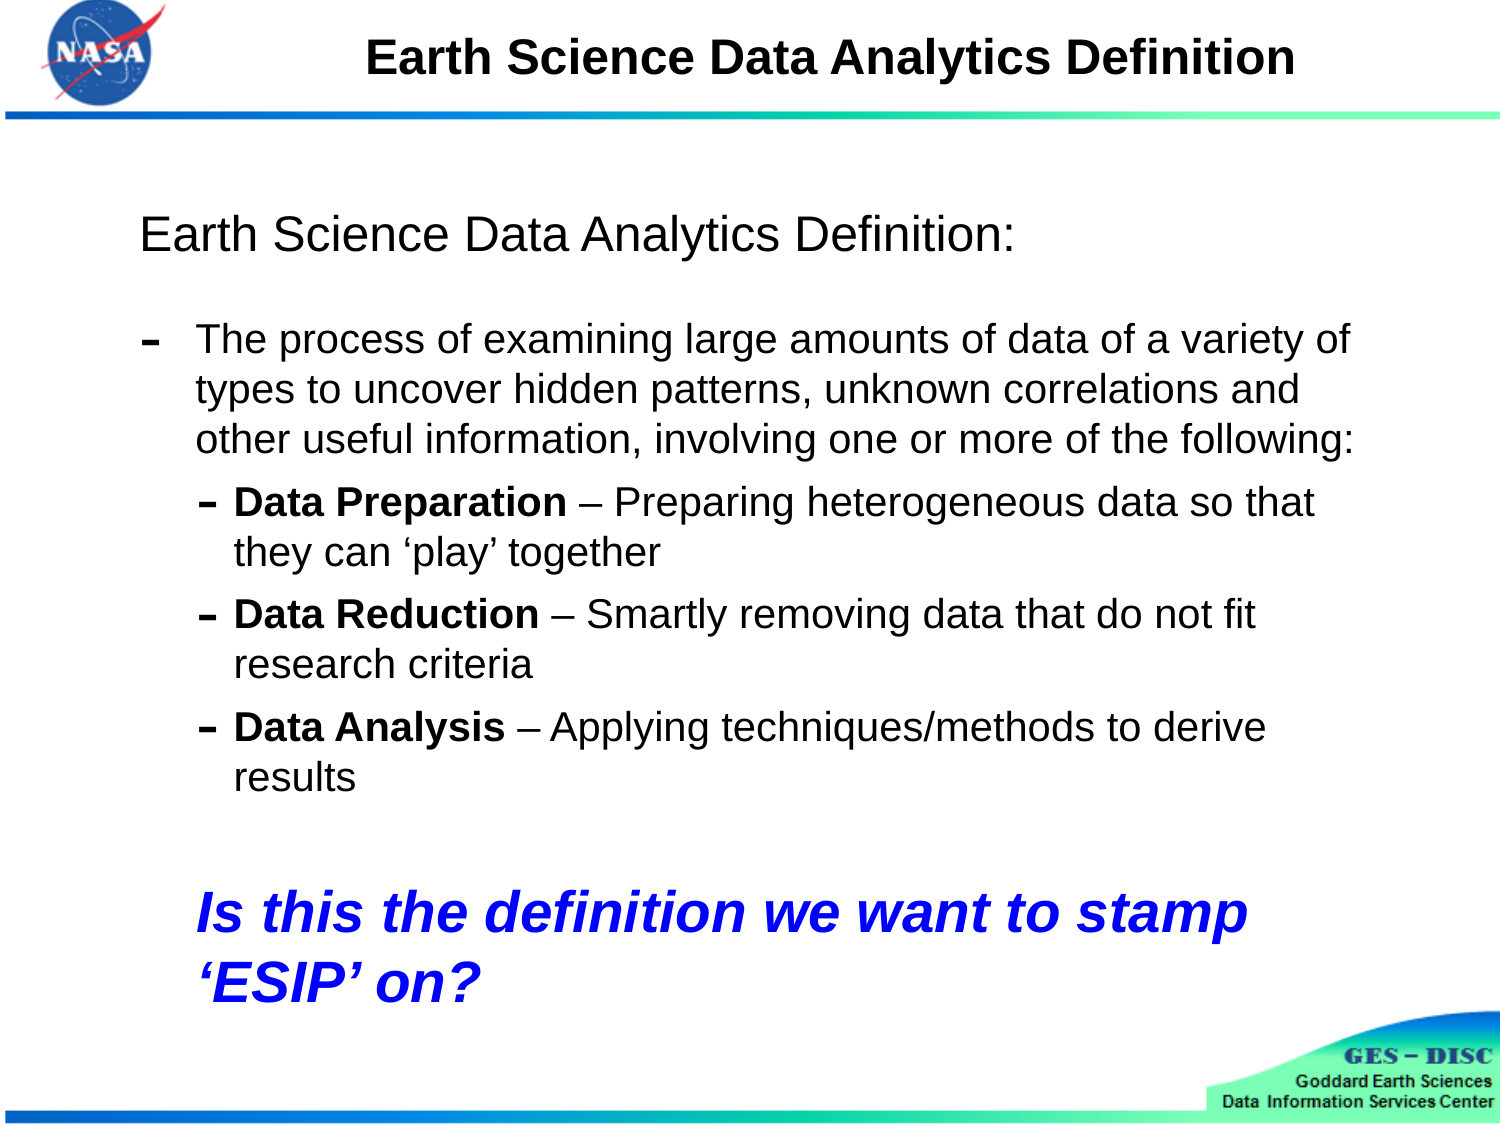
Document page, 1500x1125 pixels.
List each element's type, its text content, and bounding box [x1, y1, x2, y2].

text_box [4, 0, 1500, 1125]
title Earth Science Data Analytics Definition [124, 28, 1500, 100]
list Earth Science Data Analytics Definition: The process of examining large amounts of data of a variety of types to uncover hidden patterns, unknown correlations and other useful information, involving one or more of the following: Data Preparation – Preparing heterogeneous data so that they can ‘play’ together Data Reduction – Smartly removing data that do not fit research criteria Data Analysis – Applying techniques/methods to derive results Is this the definition we want to stamp ‘ESIP’ on? [124, 186, 1385, 512]
